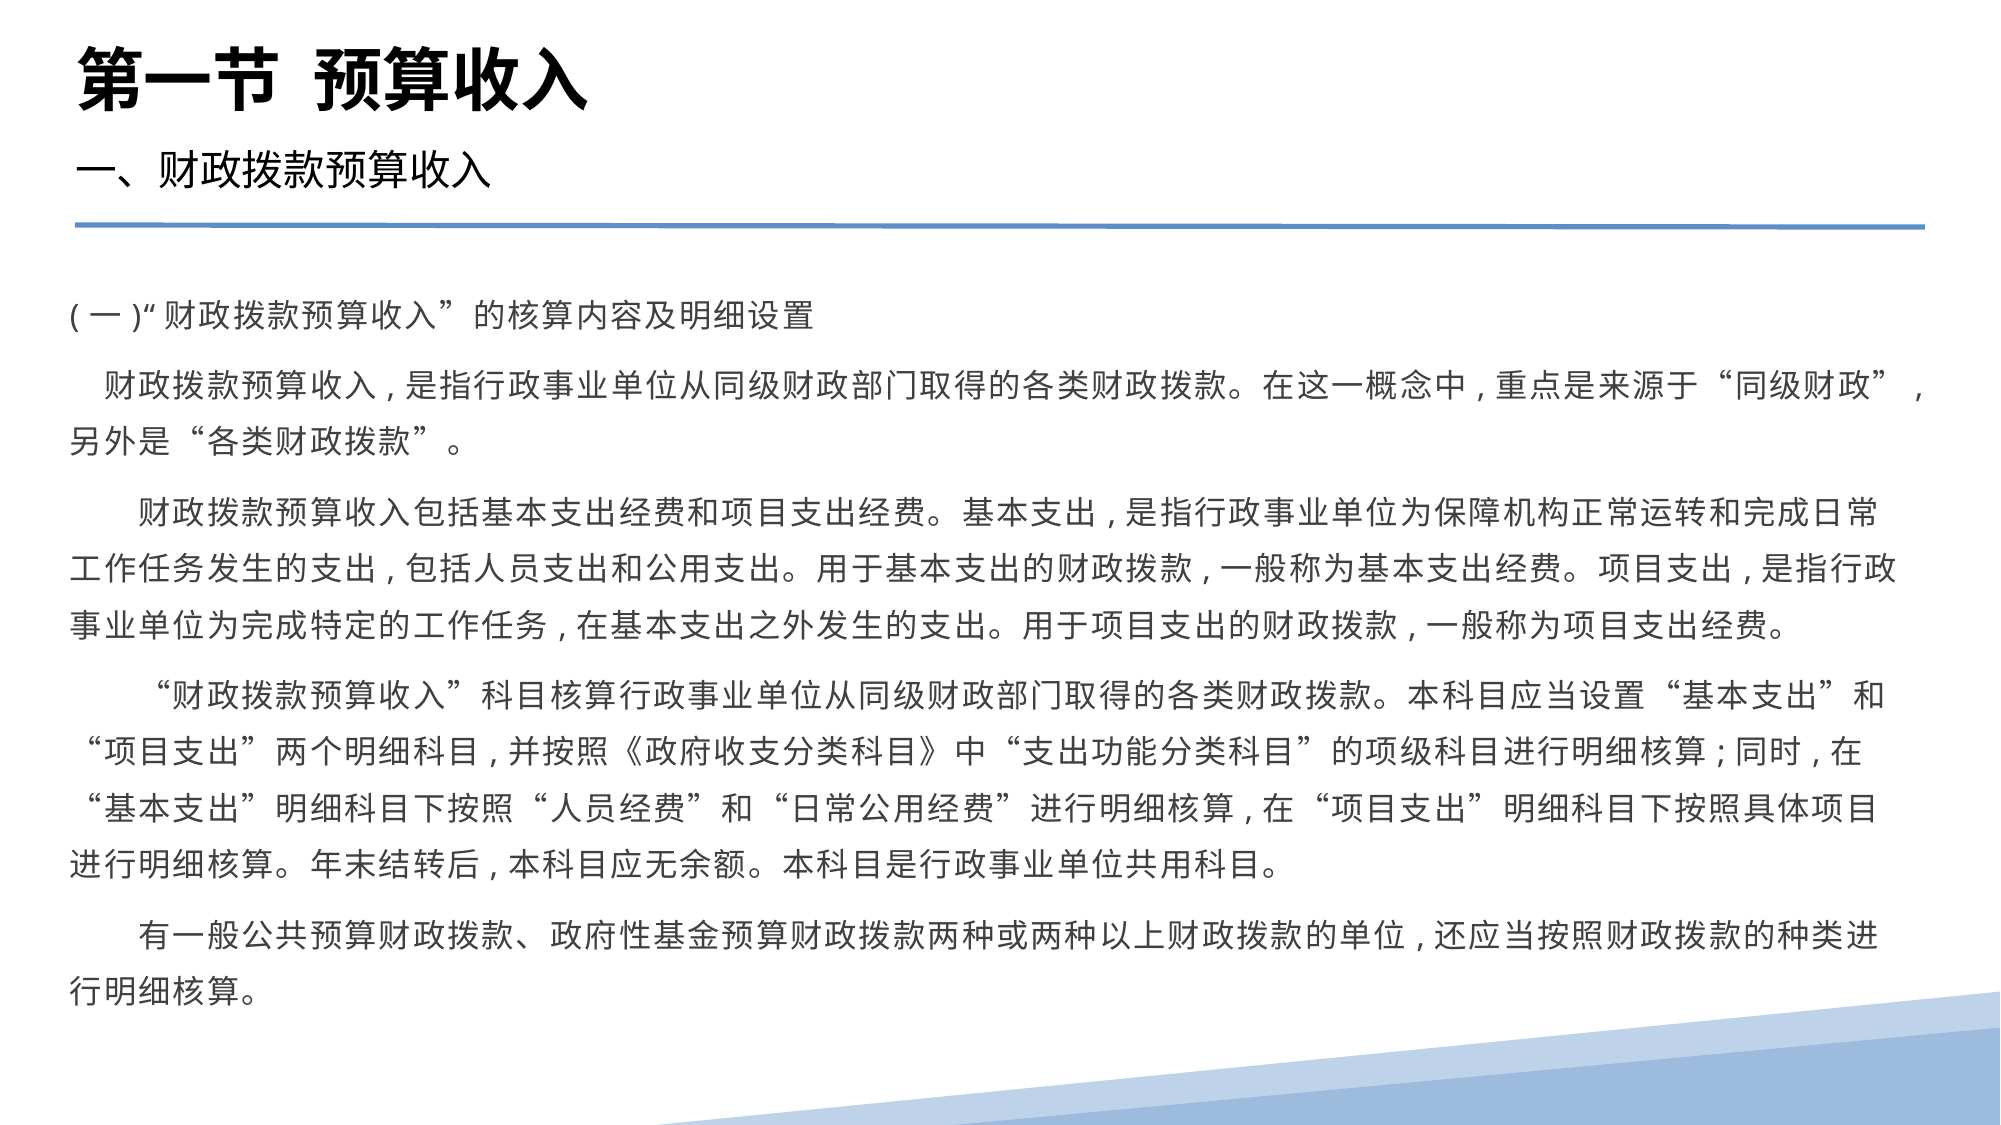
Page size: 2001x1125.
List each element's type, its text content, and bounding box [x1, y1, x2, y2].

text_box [656, 991, 2000, 1125]
text_box (一)“财政拨款预算收入”的核算内容及明细设置 财政拨款预算收入,是指行政事业单位从同级财政部门取得的各类财政拨款。在这一概念中,重点是来源于“同级财政”,另外是“各类财政拨款”。 财政拨款预算收入包括基本支出经费和项目支出经费。基本支出,是指行政事业单位为保障机构正常运转和完成日常工作任务发生的支出,包括人员支出和公用支出。用于基本支出的财政拨款,一般称为基本支出经费。项目支出,是指行政事业单位为完成特定的工作任务,在基本支出之外发生的支出。用于项目支出的财政拨款,一般称为项目支出经费。 “财政拨款预算收入”科目核算行政事业单位从同级财政部门取得的各类财政拨款。本科目应当设置“基本支出”和“项目支出”两个明细科目,并按照《政府收支分类科目》中“支出功能分类科目”的项级科目进行明细核算;同时,在“基本支出”明细科目下按照“人员经费”和“日常公用经费”进行明细核算,在“项目支出”明细科目下按照具体项目进行明细核算。年末结转后,本科目应无余额。本科目是行政事业单位共用科目。 有一般公共预算财政拨款、政府性基金预算财政拨款两种或两种以上财政拨款的单位,还应当按照财政拨款的种类进行明细核算。 [59, 271, 1925, 1022]
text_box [74, 224, 1925, 228]
text_box 一、财政拨款预算收入 [75, 124, 1925, 200]
text_box 第一节 预算收入 [75, 24, 1925, 124]
